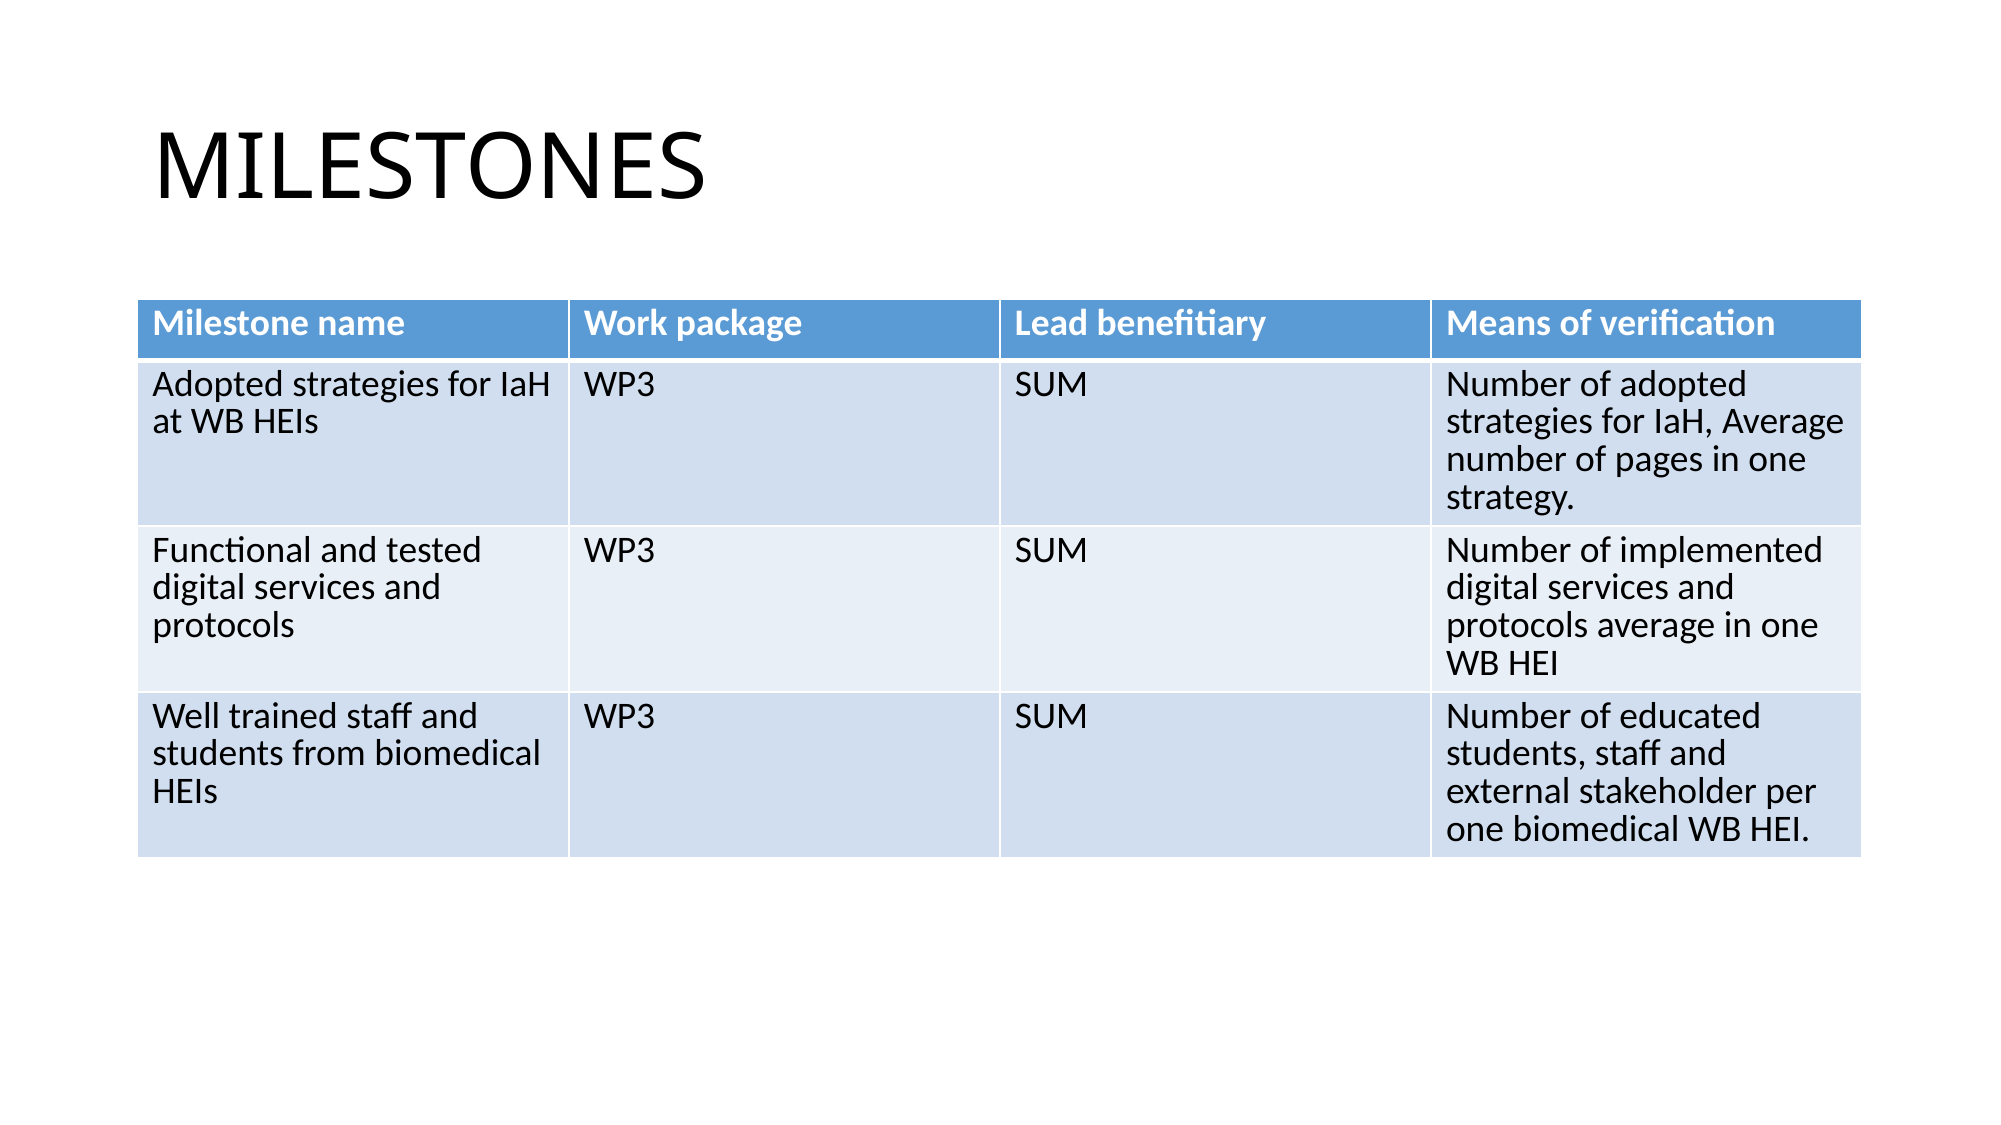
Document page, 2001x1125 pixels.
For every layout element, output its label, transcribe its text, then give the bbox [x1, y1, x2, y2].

table_cell SUM [1001, 363, 1430, 525]
table_cell WP3 [570, 527, 999, 691]
table_cell WP3 [570, 363, 999, 525]
table_header Means of verification [1432, 300, 1861, 358]
table_header Milestone name [138, 300, 568, 358]
title MILESTONES [137, 59, 1863, 278]
table_cell SUM [1001, 527, 1430, 691]
table_cell Functional and tested digital services and protocols [138, 527, 568, 691]
table_cell Number of educated students, staff and external stakeholder per one biomedical WB HEI. [1432, 693, 1861, 857]
table_header Work package [570, 300, 999, 358]
table_header Lead benefitiary [1001, 300, 1430, 358]
table_cell Number of implemented digital services and protocols average in one WB HEI [1432, 527, 1861, 691]
table_cell Number of adopted strategies for IaH, Average number of pages in one strategy. [1432, 363, 1861, 525]
table_cell SUM [1001, 693, 1430, 857]
table_cell WP3 [570, 693, 999, 857]
table_cell Well trained staff and students from biomedical HEIs [138, 693, 568, 857]
table_cell Adopted strategies for IaH at WB HEIs [138, 363, 568, 525]
